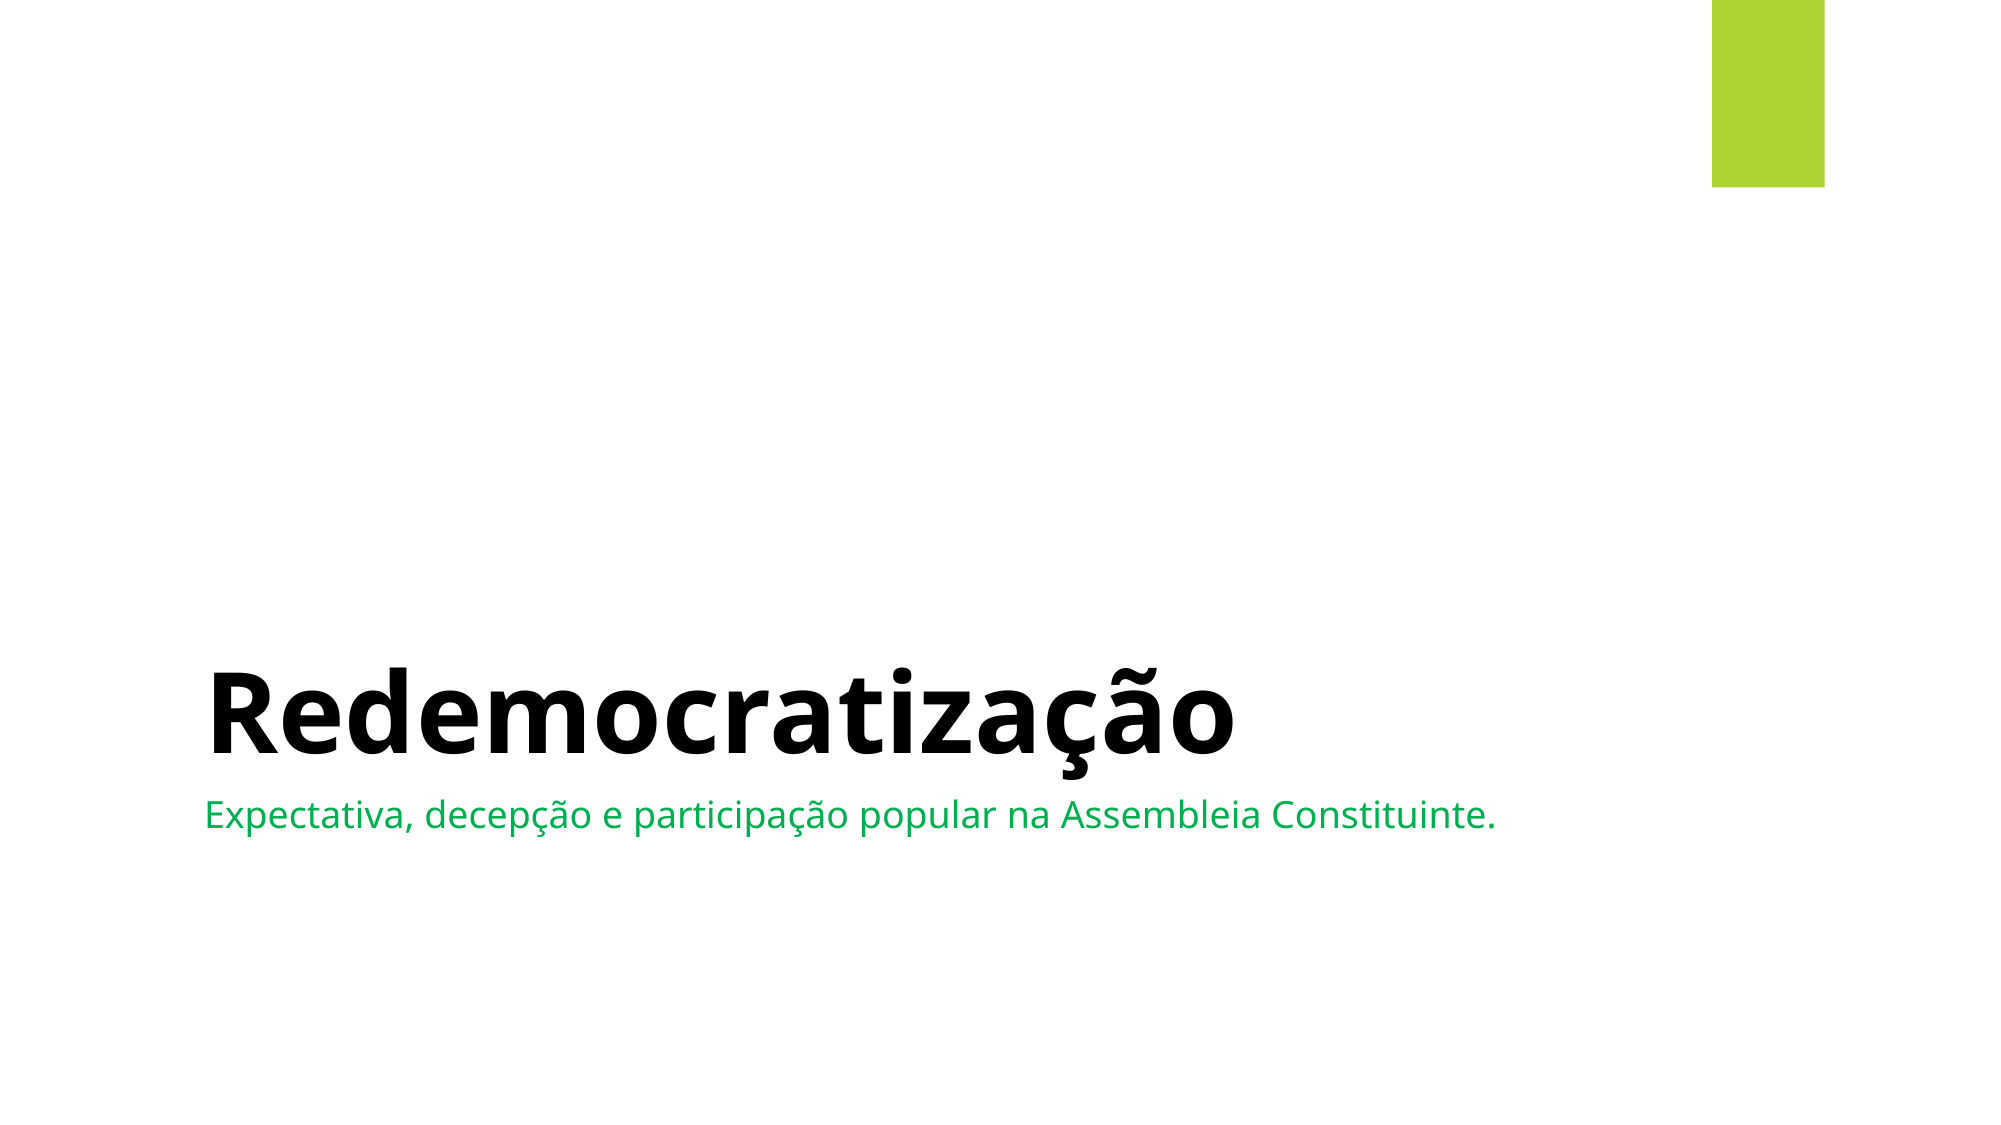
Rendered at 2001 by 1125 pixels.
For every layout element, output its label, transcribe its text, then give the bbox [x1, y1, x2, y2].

text_box Redemocratização [189, 344, 1638, 783]
text_box Expectativa, decepção e participação popular na Assembleia Constituinte. [189, 783, 1638, 925]
